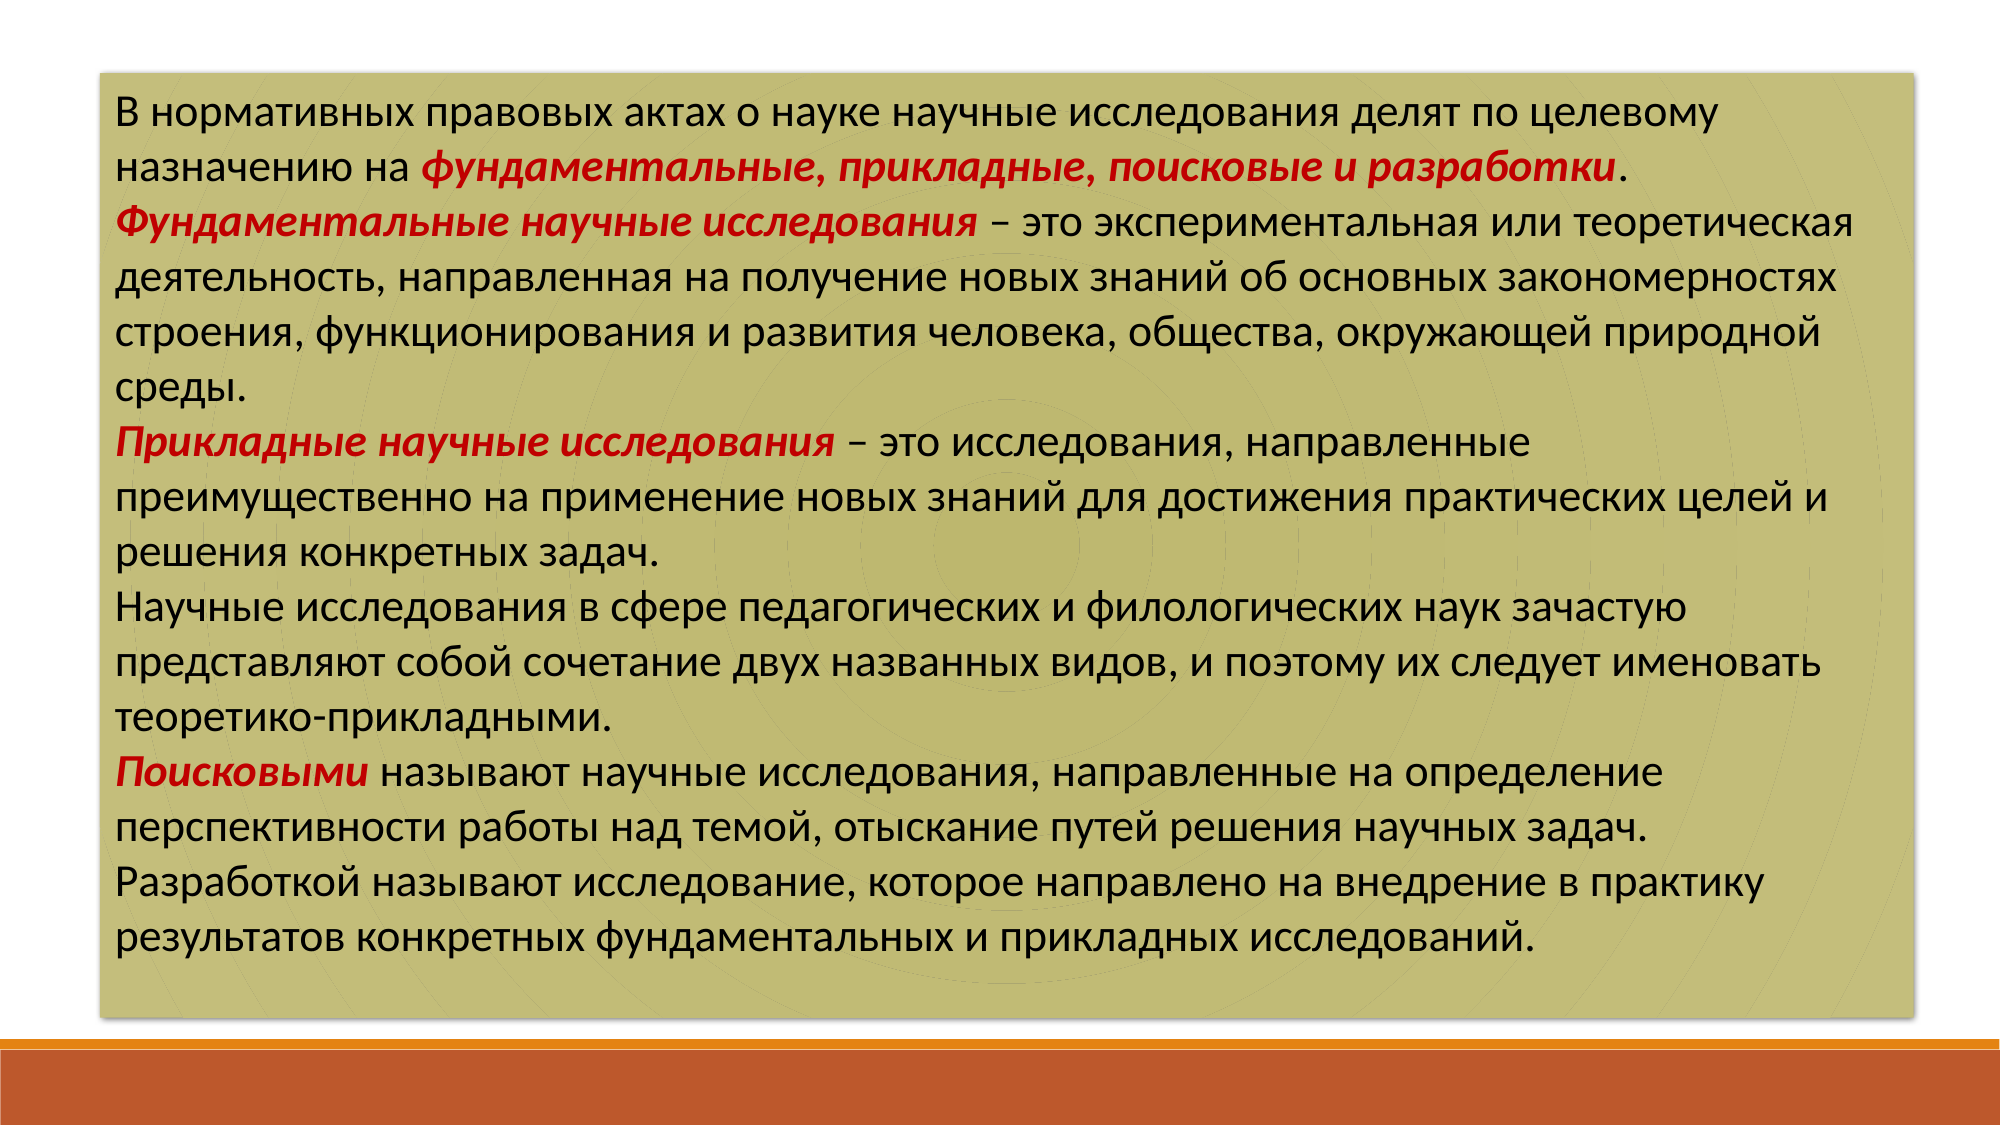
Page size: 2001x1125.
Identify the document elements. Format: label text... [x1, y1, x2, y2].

text_box В нормативных правовых актах о науке научные исследования делят по целевому назначению на фундаментальные, прикладные, поисковые и разработки. Фундаментальные научные исследования – это экспериментальная или теоретическая деятельность, направленная на получение новых знаний об основных закономерностях строения, функционирования и развития человека, общества, окружающей природной среды. Прикладные научные исследования – это исследования, направленные преимущественно на применение новых знаний для достижения практических целей и решения конкретных задач. Научные исследования в сфере педагогических и филологических наук зачастую представляют собой сочетание двух названных видов, и поэтому их следует именовать теоретико-прикладными. Поисковыми называют научные исследования, направленные на определение перспективности работы над темой, отыскание путей решения научных задач. Разработкой называют исследование, которое направлено на внедрение в практику результатов конкретных фундаментальных и прикладных исследований. [99, 73, 1914, 1018]
